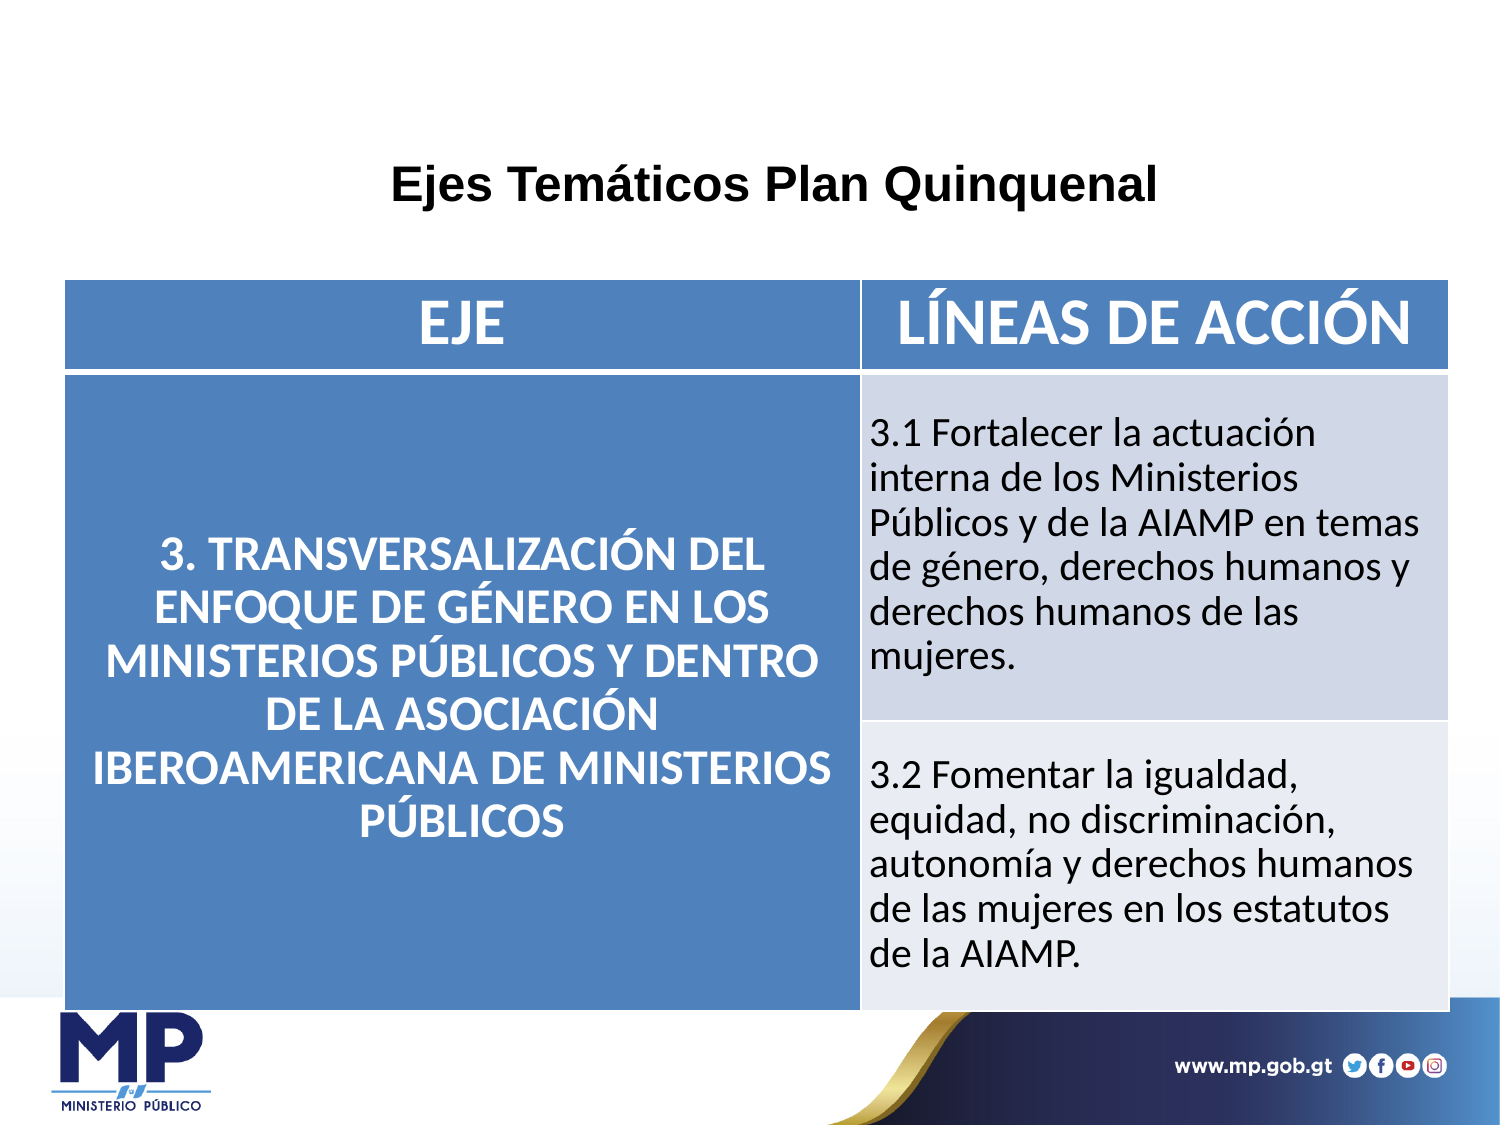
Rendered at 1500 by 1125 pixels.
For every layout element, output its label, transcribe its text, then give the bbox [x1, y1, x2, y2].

table_cell 3.2 Fomentar la igualdad, equidad, no discriminación, autonomía y derechos humanos de las mujeres en los estatutos de la AIAMP. [862, 722, 1448, 1010]
table_header EJE [65, 280, 860, 369]
title Ejes Temáticos Plan Quinquenal [100, 113, 1450, 256]
picture [0, 0, 1500, 1125]
table_header LÍNEAS DE ACCIÓN [862, 280, 1448, 369]
table_cell 3. TRANSVERSALIZACIÓN DEL ENFOQUE DE GÉNERO EN LOS MINISTERIOS PÚBLICOS Y DENTRO DE LA ASOCIACIÓN IBEROAMERICANA DE MINISTERIOS PÚBLICOS [65, 375, 860, 1010]
table_cell 3.1 Fortalecer la actuación interna de los Ministerios Públicos y de la AIAMP en temas de género, derechos humanos y derechos humanos de las mujeres. [862, 375, 1448, 720]
